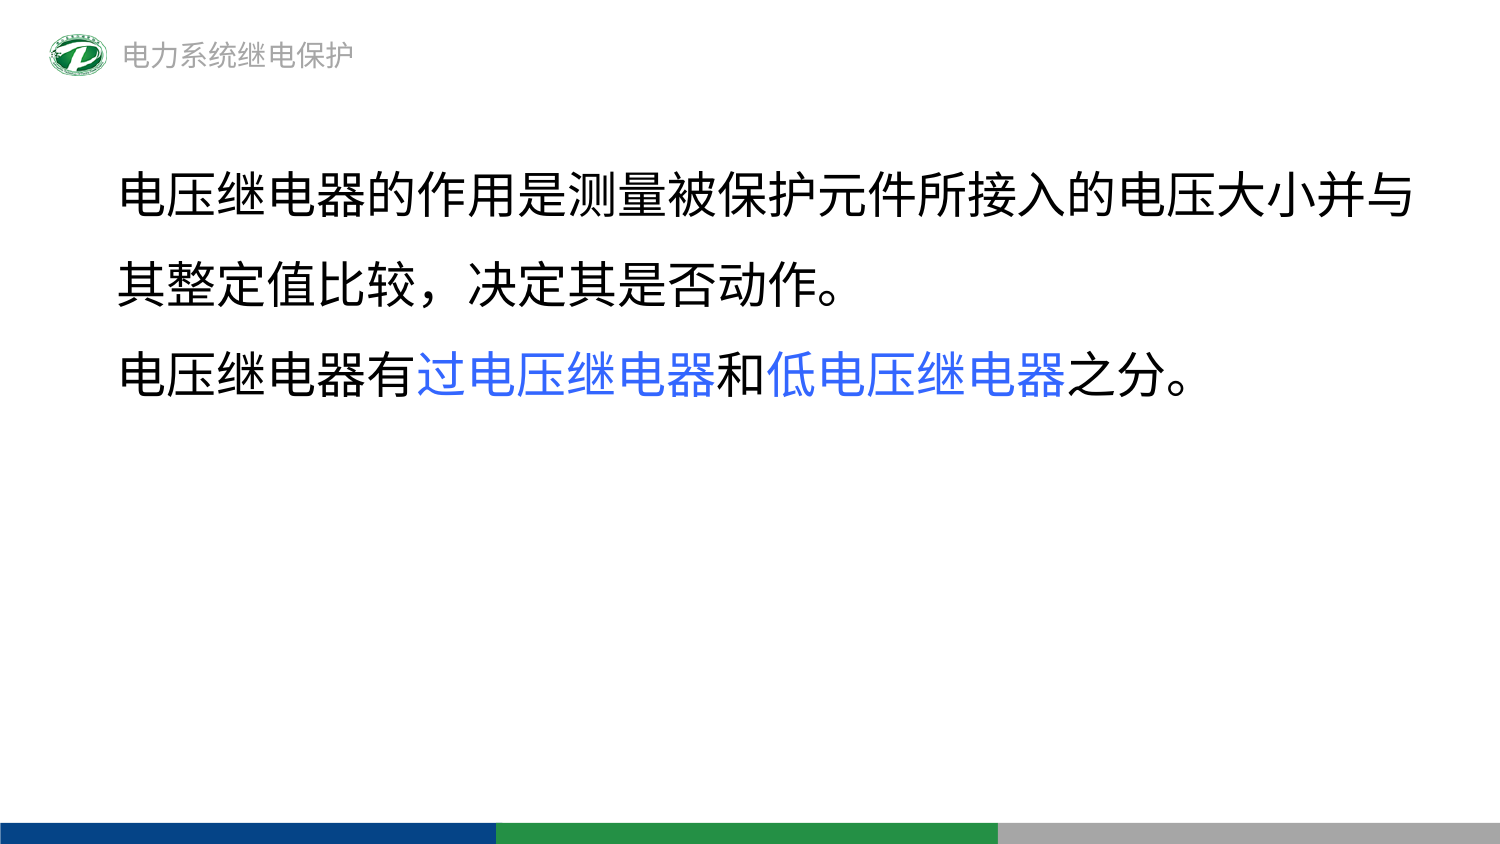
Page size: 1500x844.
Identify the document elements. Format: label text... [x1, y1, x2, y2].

text_box 电力系统继电保护 [122, 29, 370, 80]
text_box [0, 821, 494, 844]
text_box [494, 821, 996, 844]
picture [41, 19, 118, 91]
text_box [996, 821, 1500, 844]
text_box 电压继电器的作用是测量被保护元件所接入的电压大小并与其整定值比较，决定其是否动作。 电压继电器有过电压继电器和低电压继电器之分。 [102, 126, 1437, 412]
